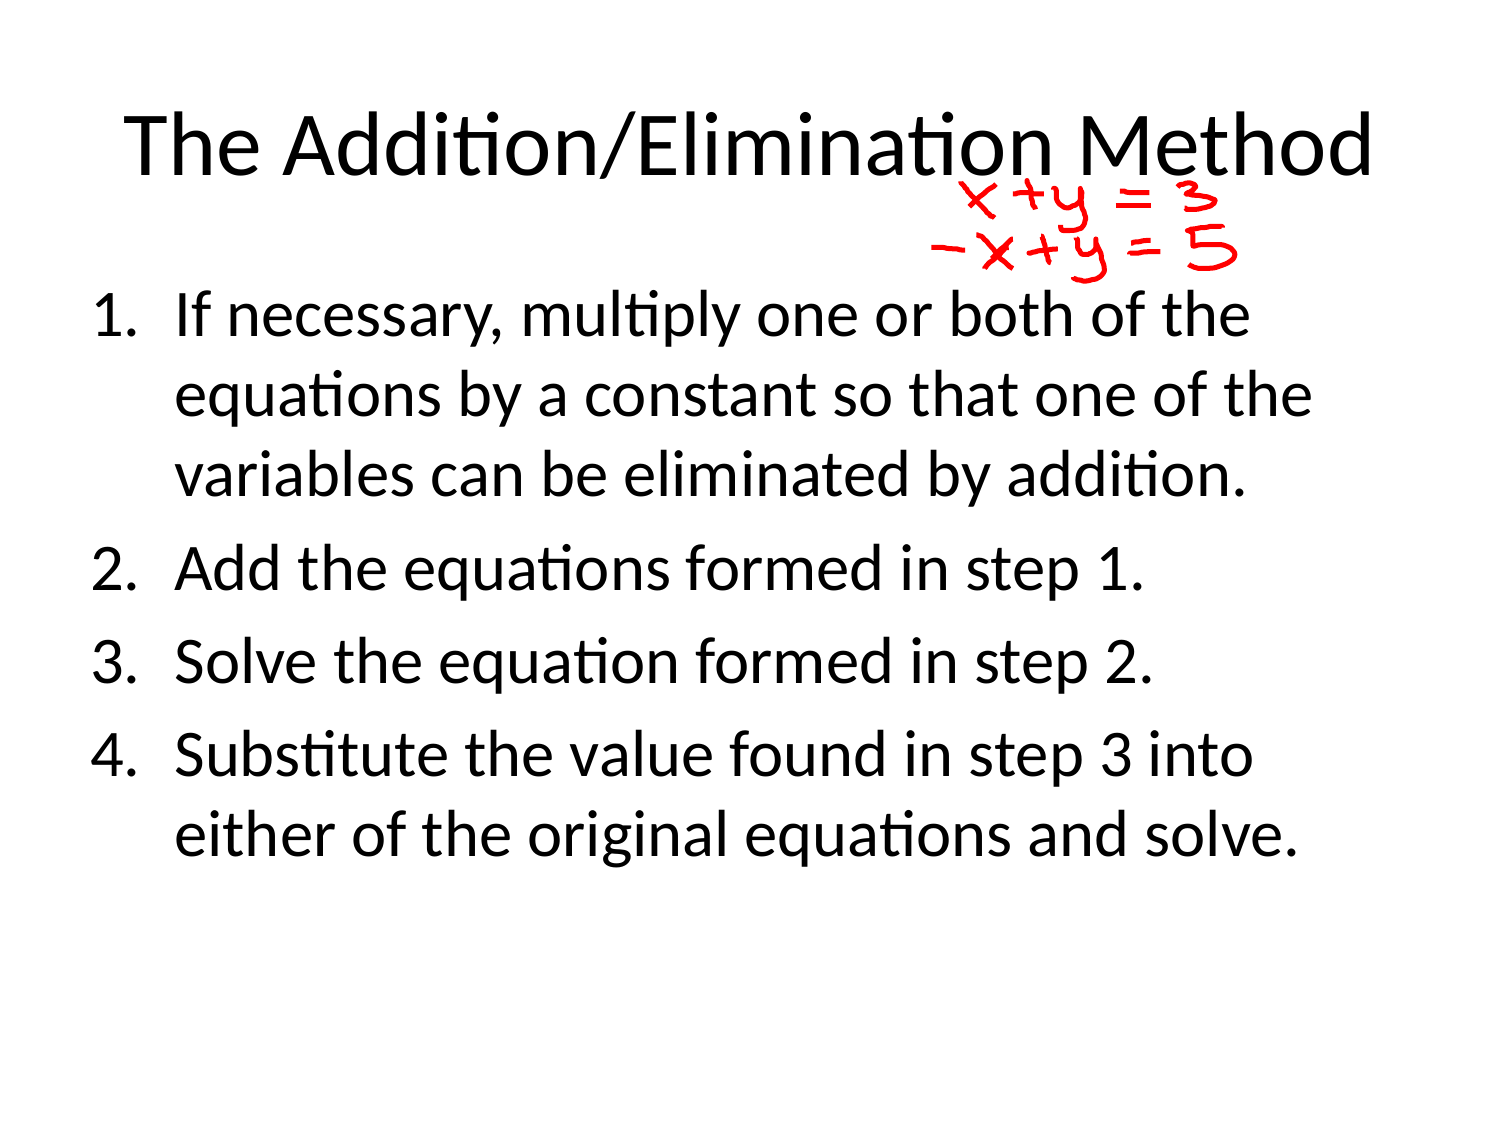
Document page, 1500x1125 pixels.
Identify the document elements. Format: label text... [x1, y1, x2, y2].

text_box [931, 180, 1235, 282]
title The Addition/Elimination Method [75, 45, 1425, 233]
list If necessary, multiply one or both of the equations by a constant so that one of the variables can be eliminated by addition. Add the equations formed in step 1. Solve the equation formed in step 2. Substitute the value found in step 3 into either of the original equations and solve. [75, 262, 1425, 1005]
